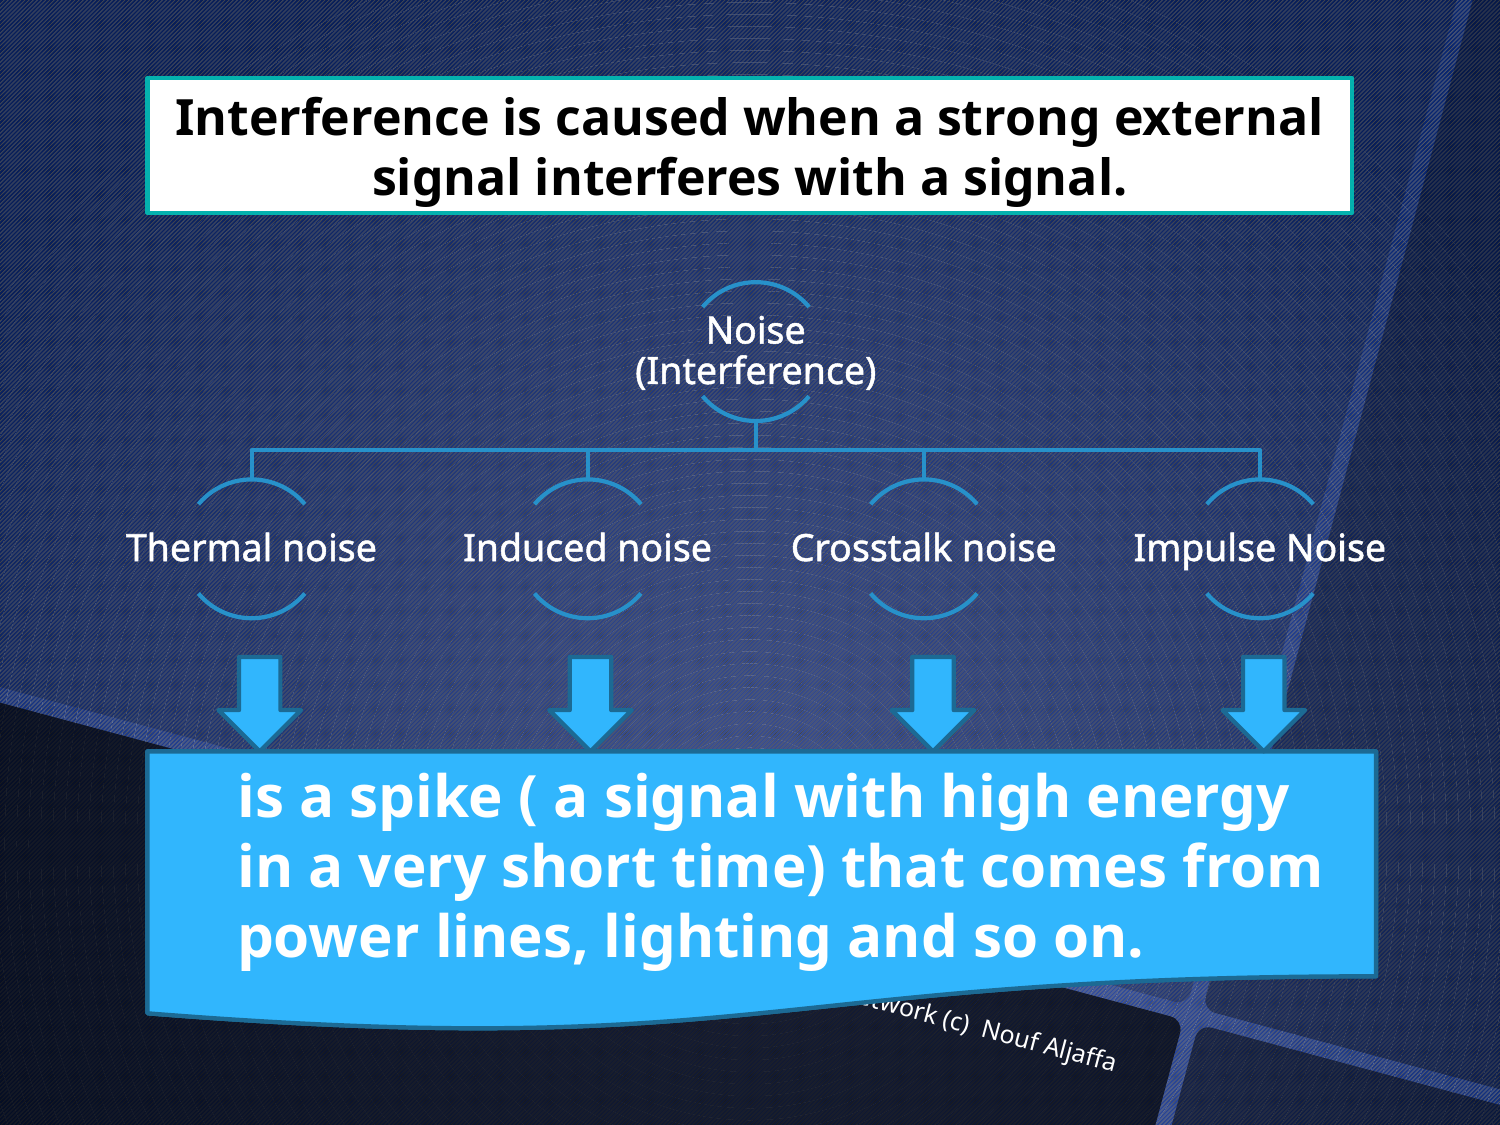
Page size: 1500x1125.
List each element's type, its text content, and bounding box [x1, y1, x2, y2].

slide_number 59 [1321, 979, 1357, 988]
footer Introduction to Network (c) Nouf Aljaffan [815, 996, 1149, 1097]
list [111, 0, 1401, 965]
text_box is a spike ( a signal with high energy in a very short time) that comes from power lines, lighting and so on. [145, 977, 1378, 1031]
